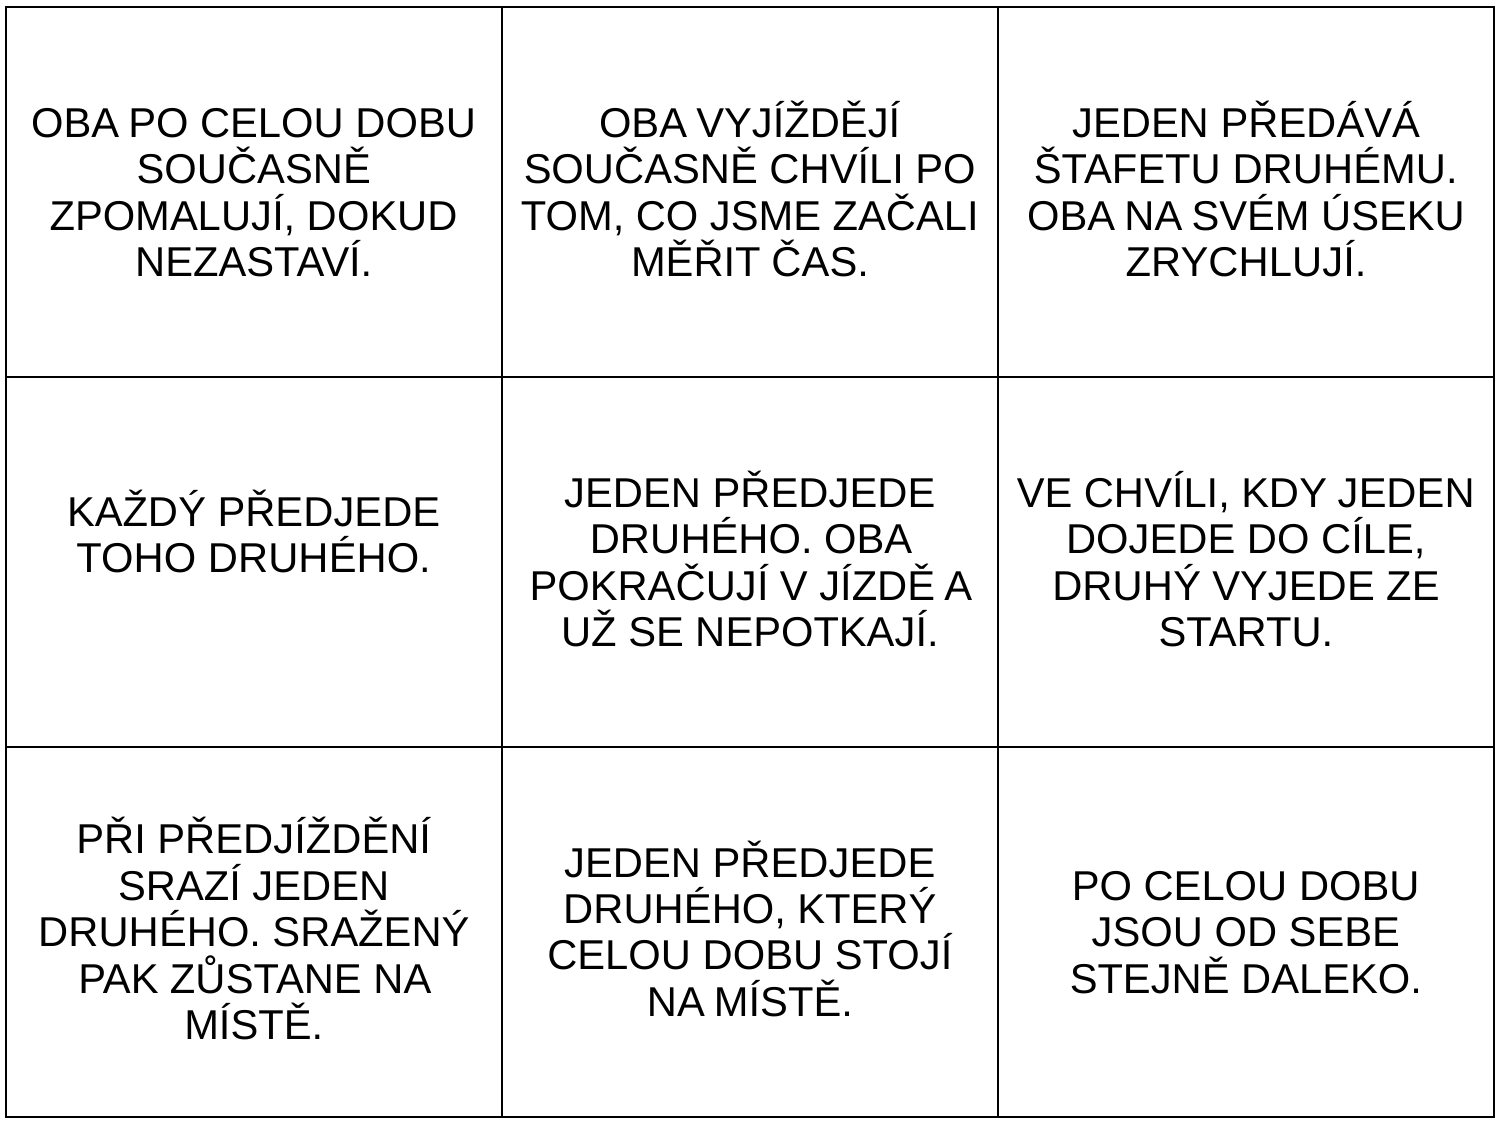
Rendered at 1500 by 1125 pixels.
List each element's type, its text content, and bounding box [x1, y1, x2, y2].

table_cell VE CHVÍLI, KDY JEDEN DOJEDE DO CÍLE, DRUHÝ VYJEDE ZE STARTU. [999, 378, 1493, 746]
table_header JEDEN PŘEDÁVÁ ŠTAFETU DRUHÉMU. OBA NA SVÉM ÚSEKU ZRYCHLUJÍ. [999, 8, 1493, 376]
table_cell PŘI PŘEDJÍŽDĚNÍ SRAZÍ JEDEN DRUHÉHO. SRAŽENÝ PAK ZŮSTANE NA MÍSTĚ. [7, 748, 501, 1116]
table_cell PO CELOU DOBU JSOU OD SEBE STEJNĚ DALEKO. [999, 748, 1493, 1116]
table_cell KAŽDÝ PŘEDJEDE TOHO DRUHÉHO. [7, 378, 501, 746]
table_header OBA PO CELOU DOBU SOUČASNĚ ZPOMALUJÍ, DOKUD NEZASTAVÍ. [7, 8, 501, 376]
table_cell JEDEN PŘEDJEDE DRUHÉHO, KTERÝ CELOU DOBU STOJÍ NA MÍSTĚ. [503, 748, 997, 1116]
table_header OBA VYJÍŽDĚJÍ SOUČASNĚ CHVÍLI PO TOM, CO JSME ZAČALI MĚŘIT ČAS. [503, 8, 997, 376]
table_cell JEDEN PŘEDJEDE DRUHÉHO. OBA POKRAČUJÍ V JÍZDĚ A UŽ SE NEPOTKAJÍ. [503, 378, 997, 746]
